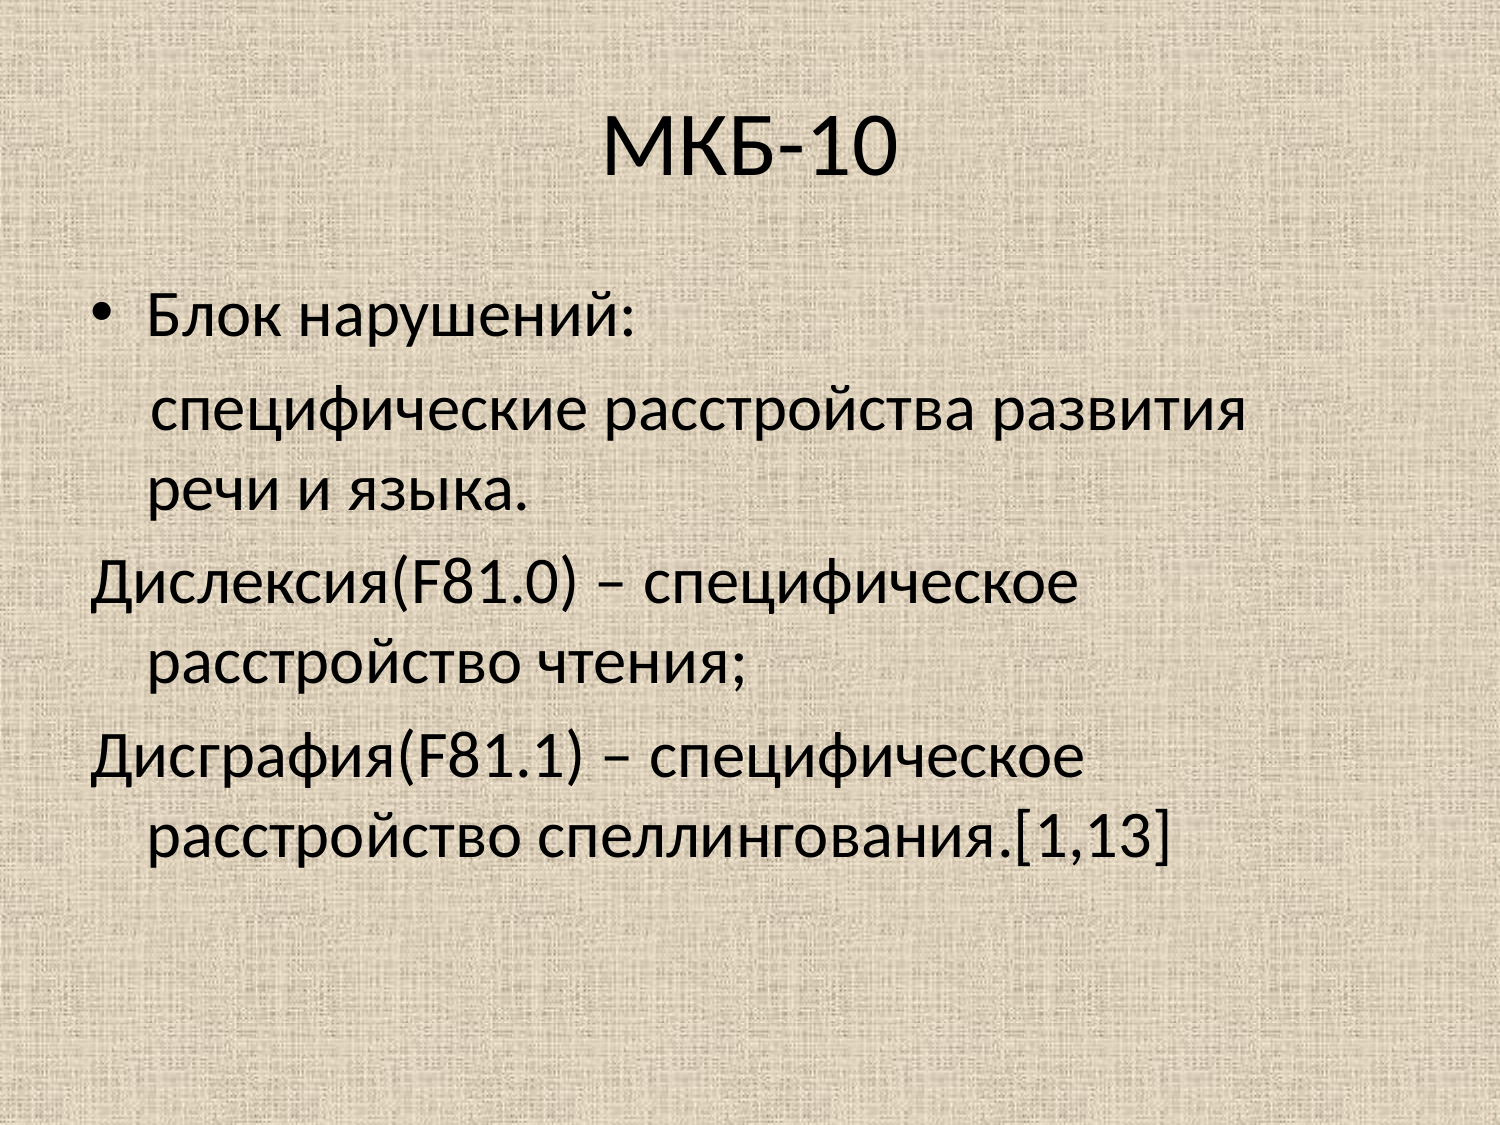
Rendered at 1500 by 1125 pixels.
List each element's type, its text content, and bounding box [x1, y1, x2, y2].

list Блок нарушений: специфические расстройства развития речи и языка. Дислексия(F81.0) – специфическое расстройство чтения; Дисграфия(F81.1) – специфическое расстройство спеллингования.[1,13] [75, 262, 1395, 1005]
title МКБ-10 [75, 45, 1425, 233]
picture [0, 0, 1500, 1125]
